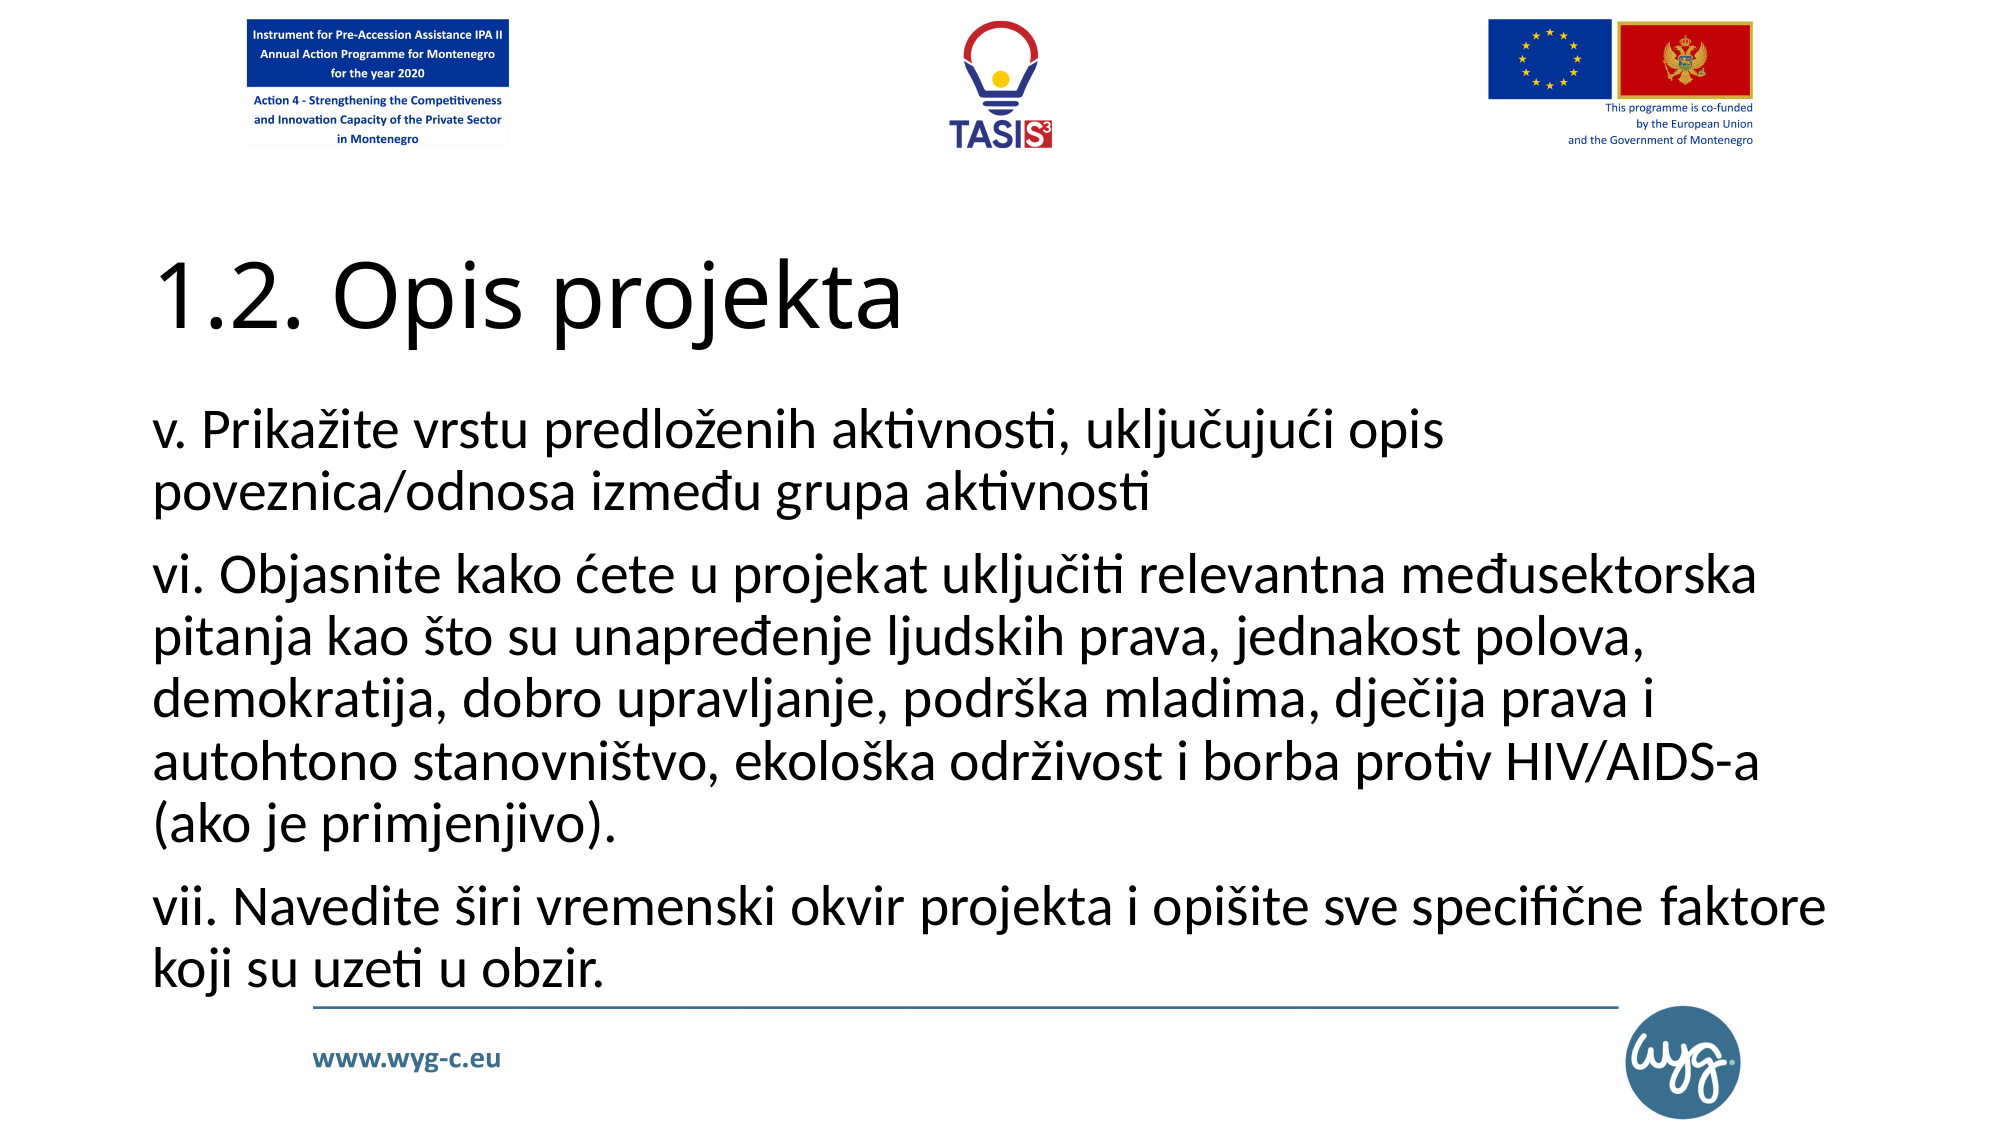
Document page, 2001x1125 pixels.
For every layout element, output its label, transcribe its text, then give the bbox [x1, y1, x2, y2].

picture [246, 19, 1753, 149]
list v. Prikažite vrstu predloženih aktivnosti, uključujući opis poveznica/odnosa između grupa aktivnosti vi. Objasnite kako ćete u projekat uključiti relevantna međusektorska pitanja kao što su unapređenje ljudskih prava, jednakost polova, demokratija, dobro upravljanje, podrška mladima, dječija prava i autohtono stanovništvo, ekološka održivost i borba protiv HIV/AIDS-a (ako je primjenjivo). vii. Navedite širi vremenski okvir projekta i opišite sve specifične faktore koji su uzeti u obzir. [137, 391, 1863, 1014]
picture [312, 1014, 1743, 1125]
title 1.2. Opis projekta [137, 220, 1863, 377]
